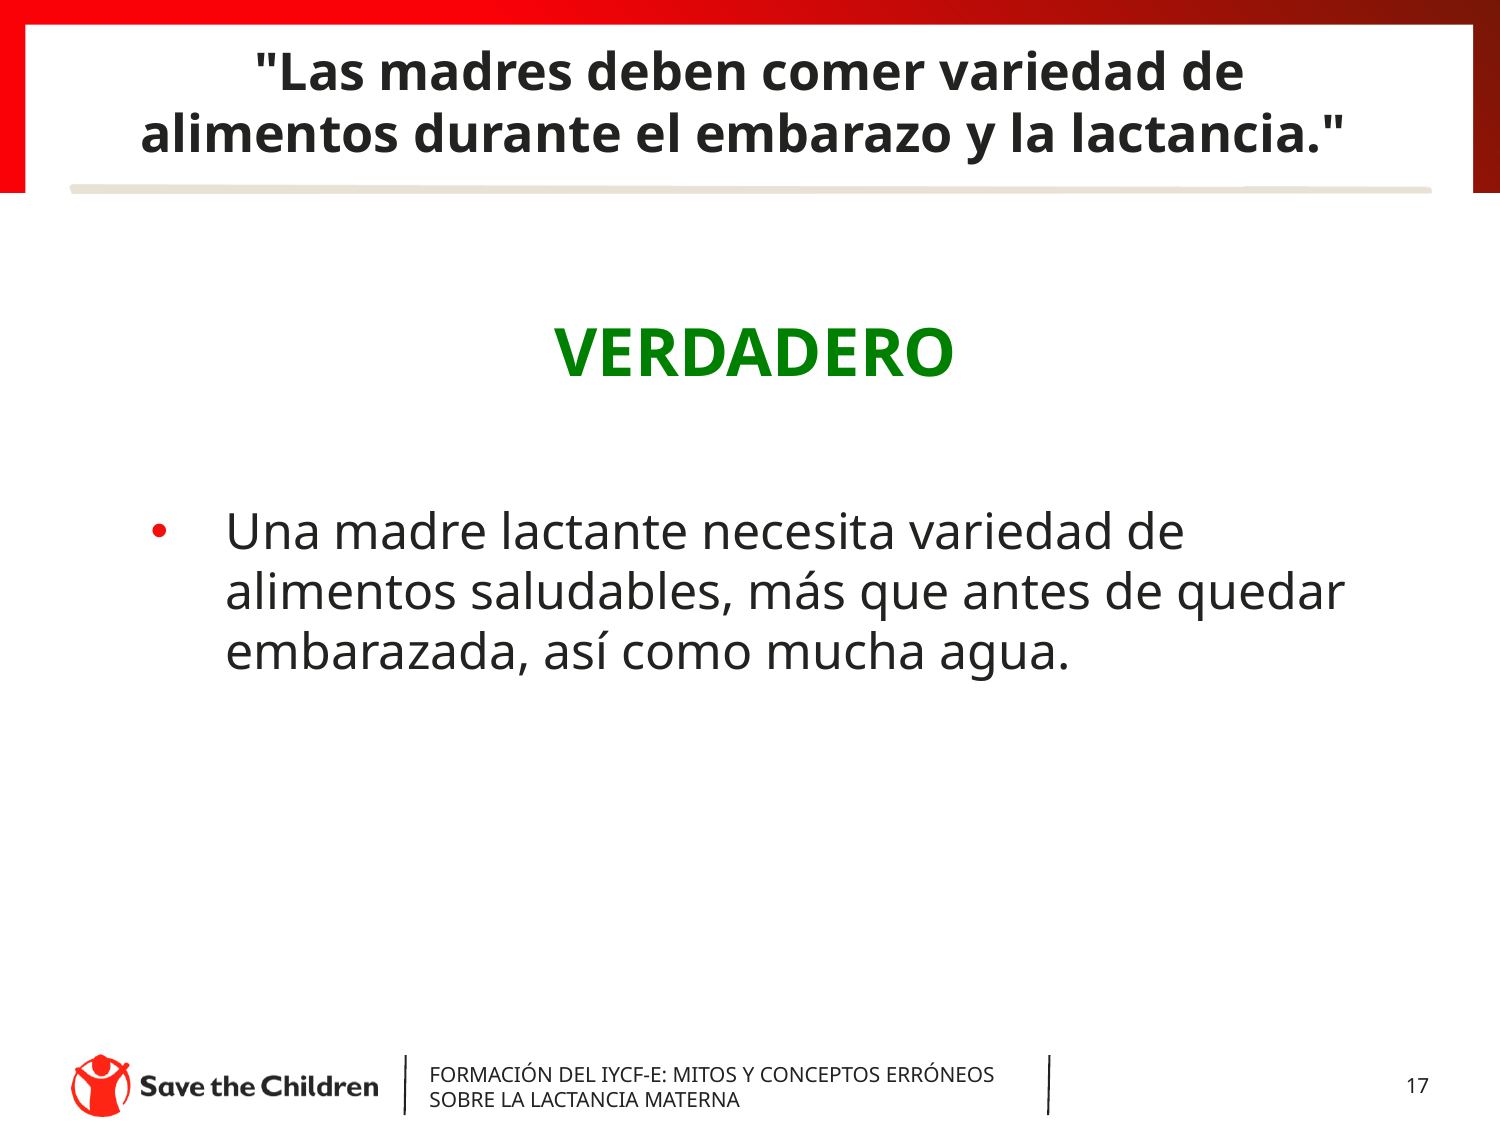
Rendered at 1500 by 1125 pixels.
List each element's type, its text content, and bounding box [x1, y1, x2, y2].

picture [71, 1054, 378, 1117]
footer FORMACIÓN DEL IYCF-E: MITOS Y CONCEPTOS ERRÓNEOS SOBRE LA LACTANCIA MATERNA [414, 1056, 1042, 1117]
slide_number ‹#› [1317, 1056, 1445, 1117]
text_box "Las madres deben comer variedad de alimentos durante el embarazo y la lactancia." [123, 30, 1376, 171]
picture [69, 184, 1432, 194]
text_box VERDADERO Una madre lactante necesita variedad de alimentos saludables, más que antes de quedar embarazada, así como mucha agua. [135, 302, 1376, 688]
